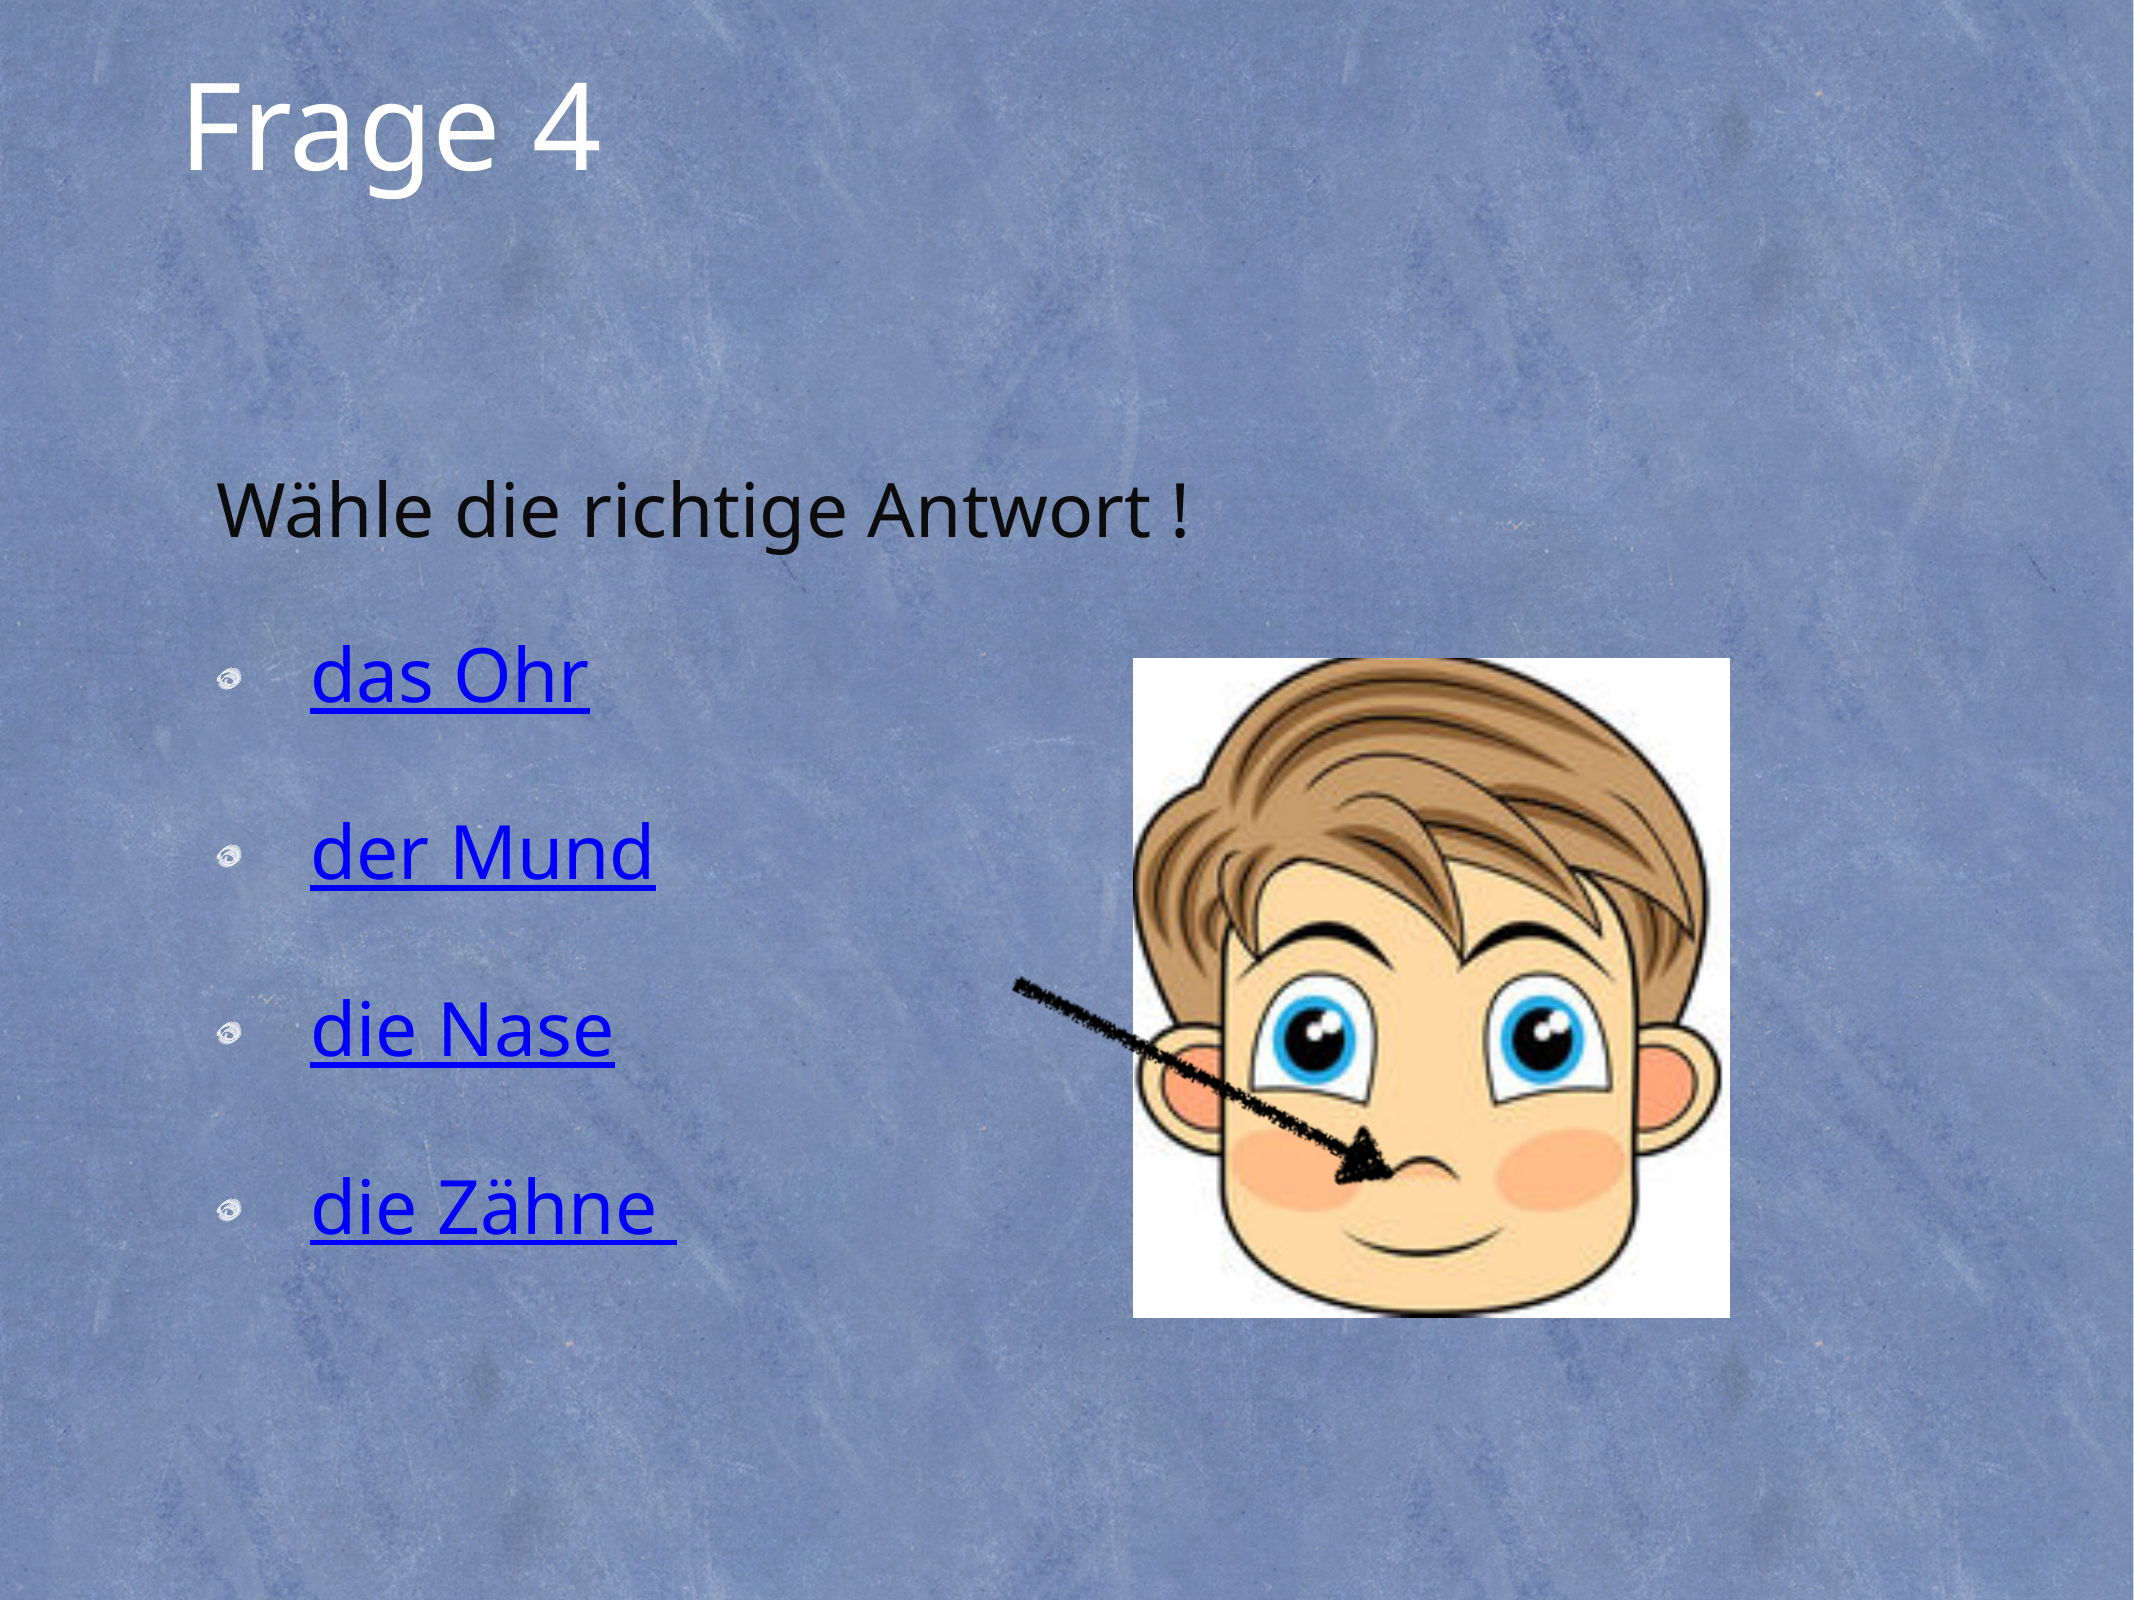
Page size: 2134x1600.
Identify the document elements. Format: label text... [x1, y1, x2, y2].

title Frage 4 [170, 35, 1592, 209]
subtitle Wähle die richtige Antwort ! das Ohr der Mund die Nase die Zähne [207, 453, 1926, 1397]
picture [0, 0, 2134, 1600]
